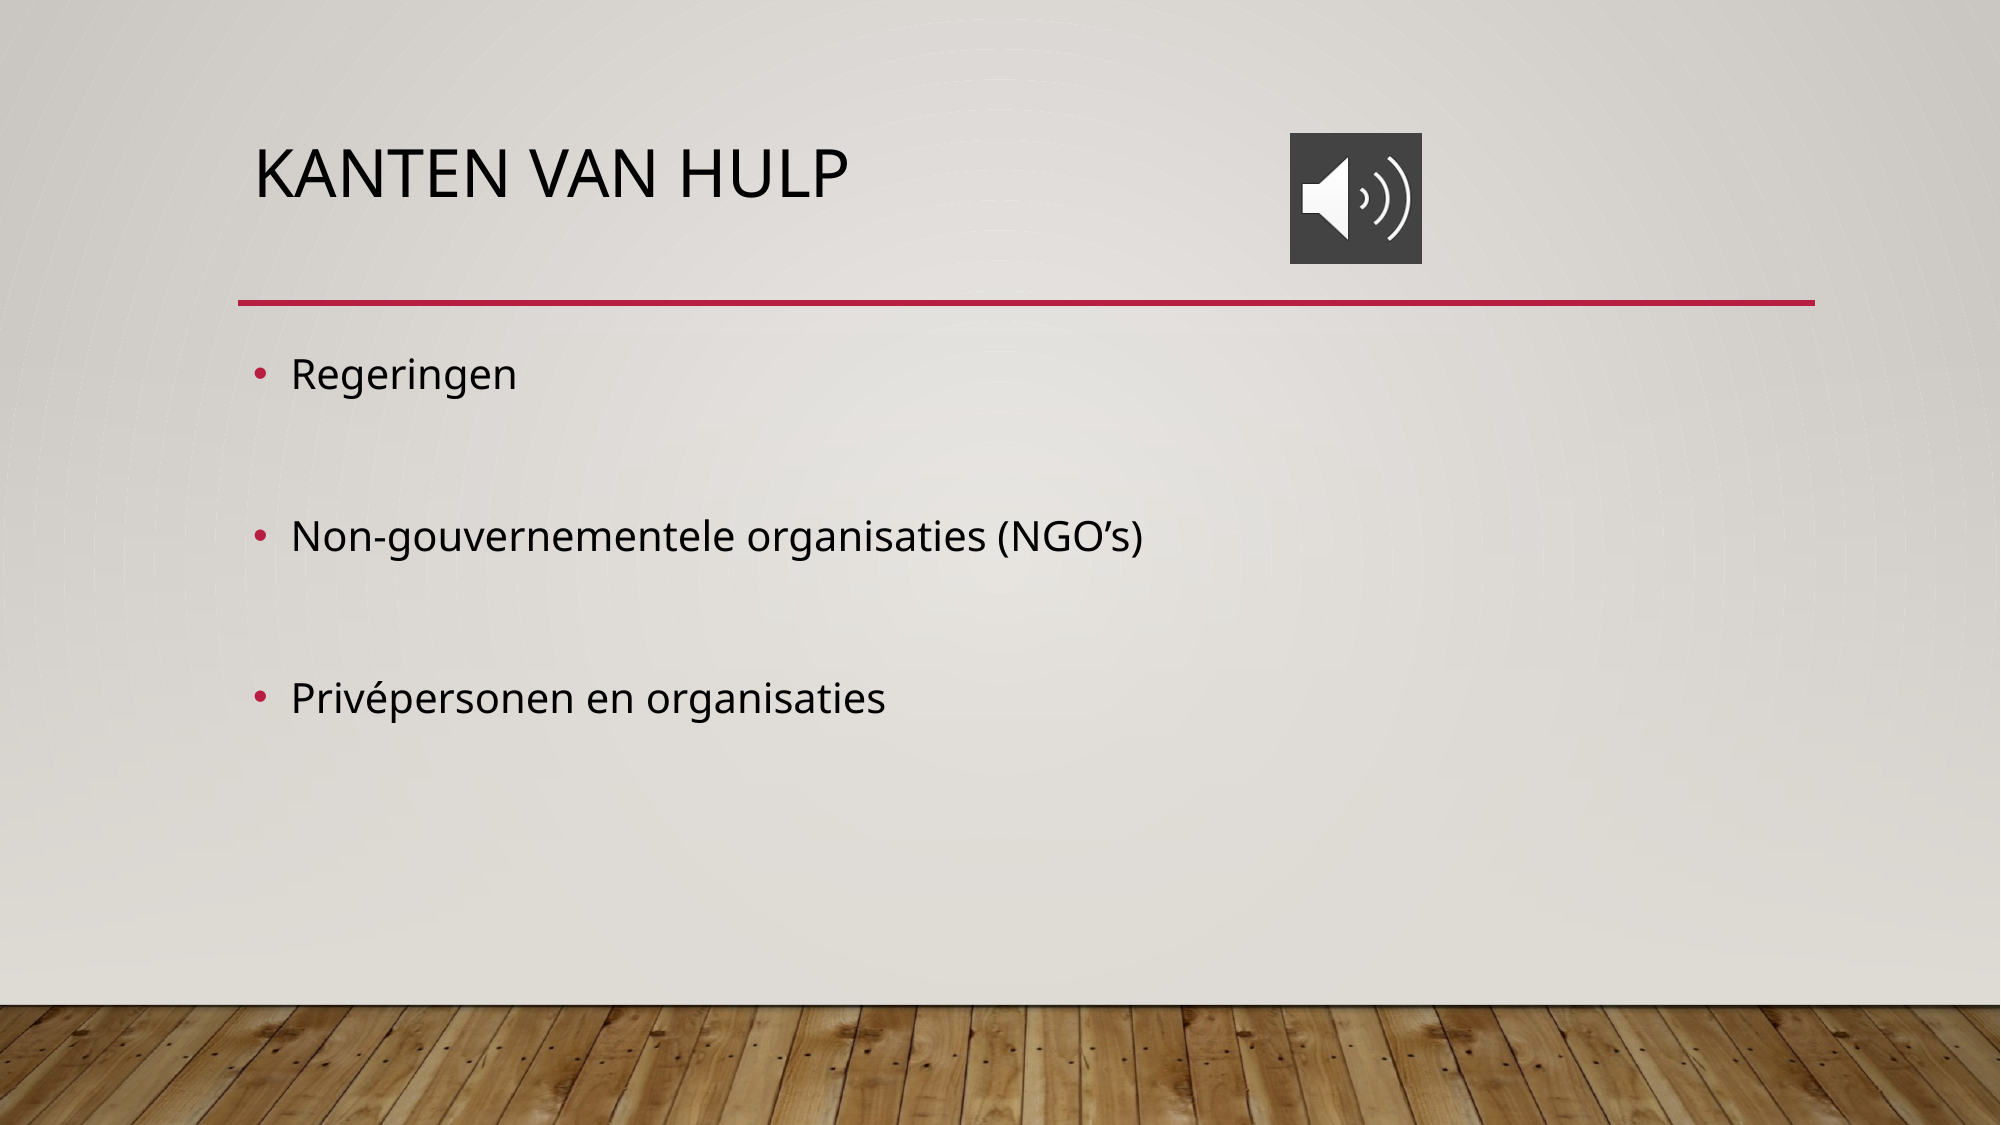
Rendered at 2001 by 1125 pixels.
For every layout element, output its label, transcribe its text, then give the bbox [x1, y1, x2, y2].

picture [0, 1005, 2000, 1125]
list Regeringen Non-gouvernementele organisaties (NGO’s) Privépersonen en organisaties [238, 330, 1814, 897]
picture [1289, 131, 1424, 266]
title Kanten van hulp [238, 131, 1814, 305]
